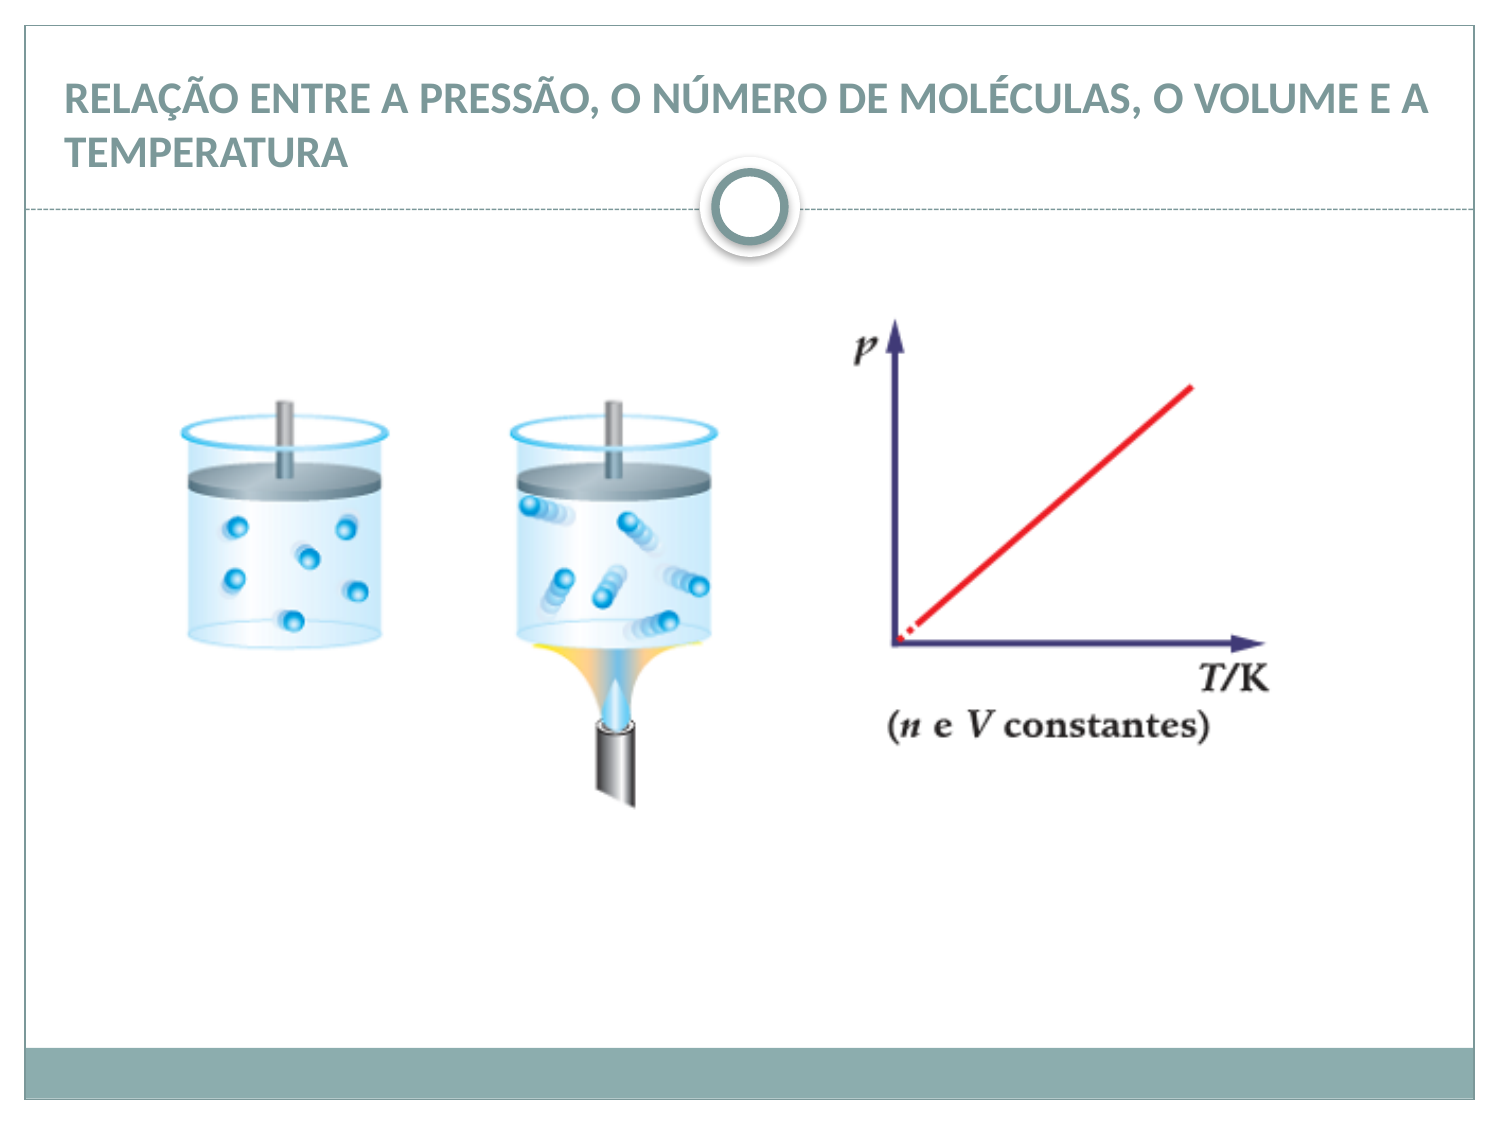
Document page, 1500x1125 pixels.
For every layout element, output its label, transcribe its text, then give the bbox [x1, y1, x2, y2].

picture [159, 266, 1293, 829]
title RELAÇÃO ENTRE A PRESSÃO, O NÚMERO DE MOLÉCULAS, O VOLUME E A TEMPERATURA [49, 60, 1450, 185]
